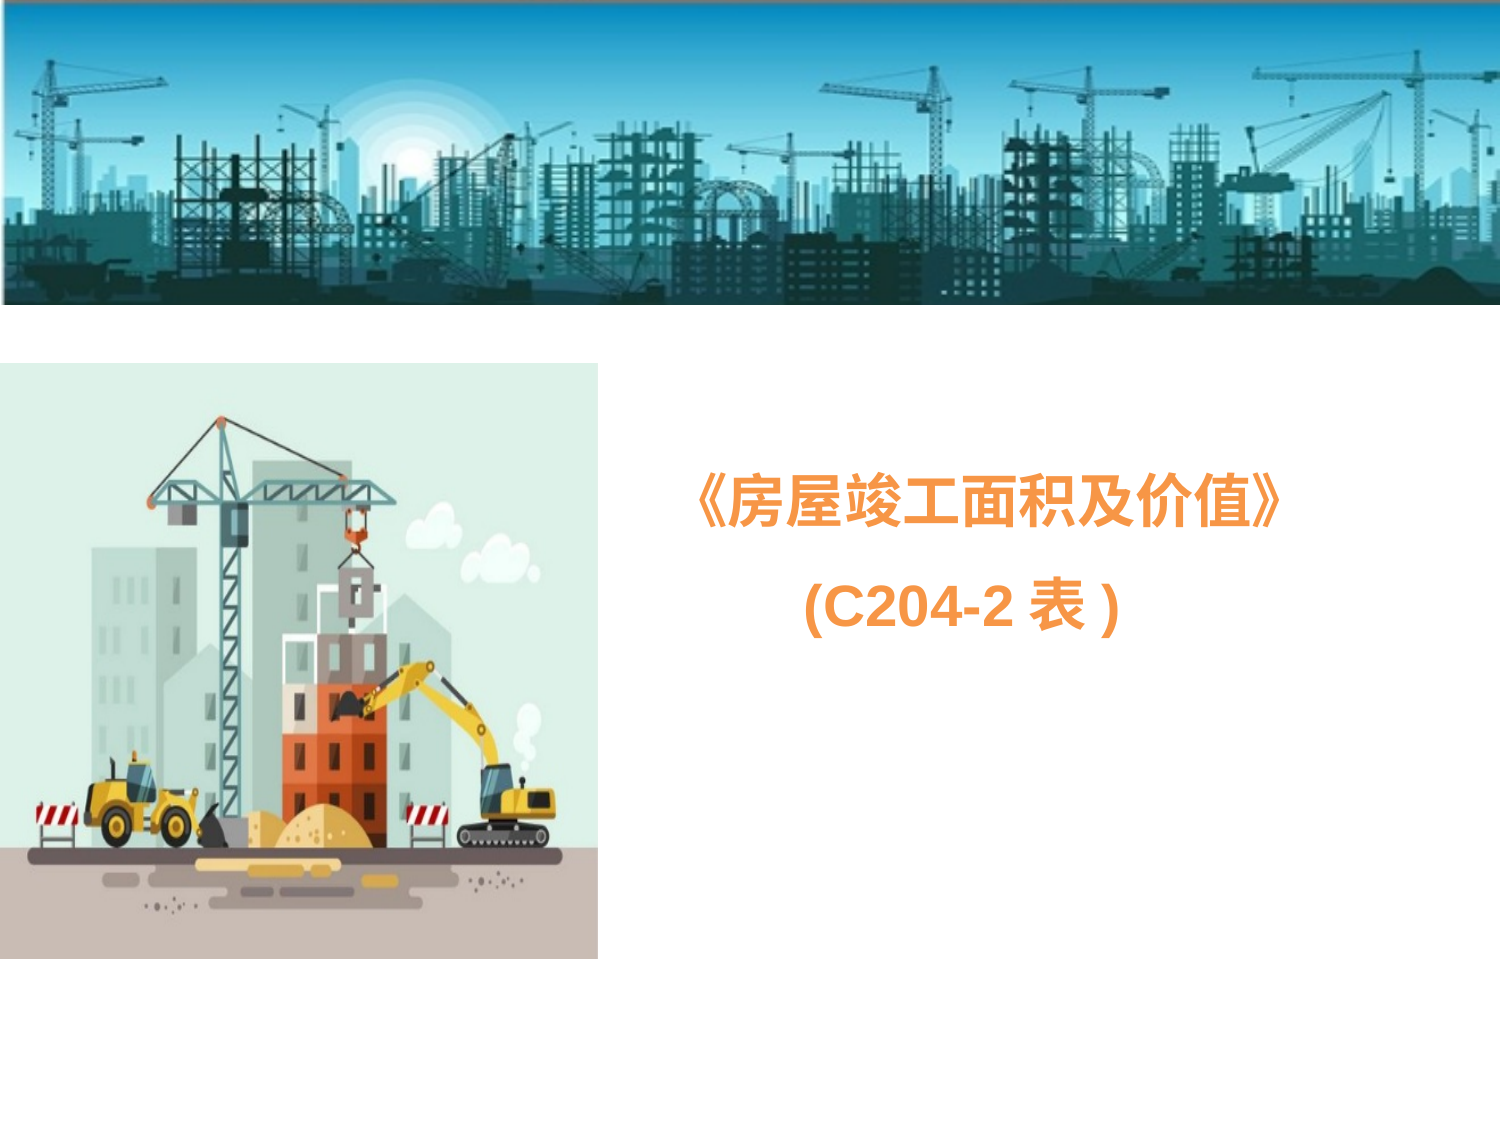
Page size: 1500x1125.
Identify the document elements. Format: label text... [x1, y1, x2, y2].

text_box 《房屋竣工面积及价值》 (C204-2表) [602, 457, 1500, 652]
picture [0, 0, 1500, 305]
picture [0, 363, 598, 959]
